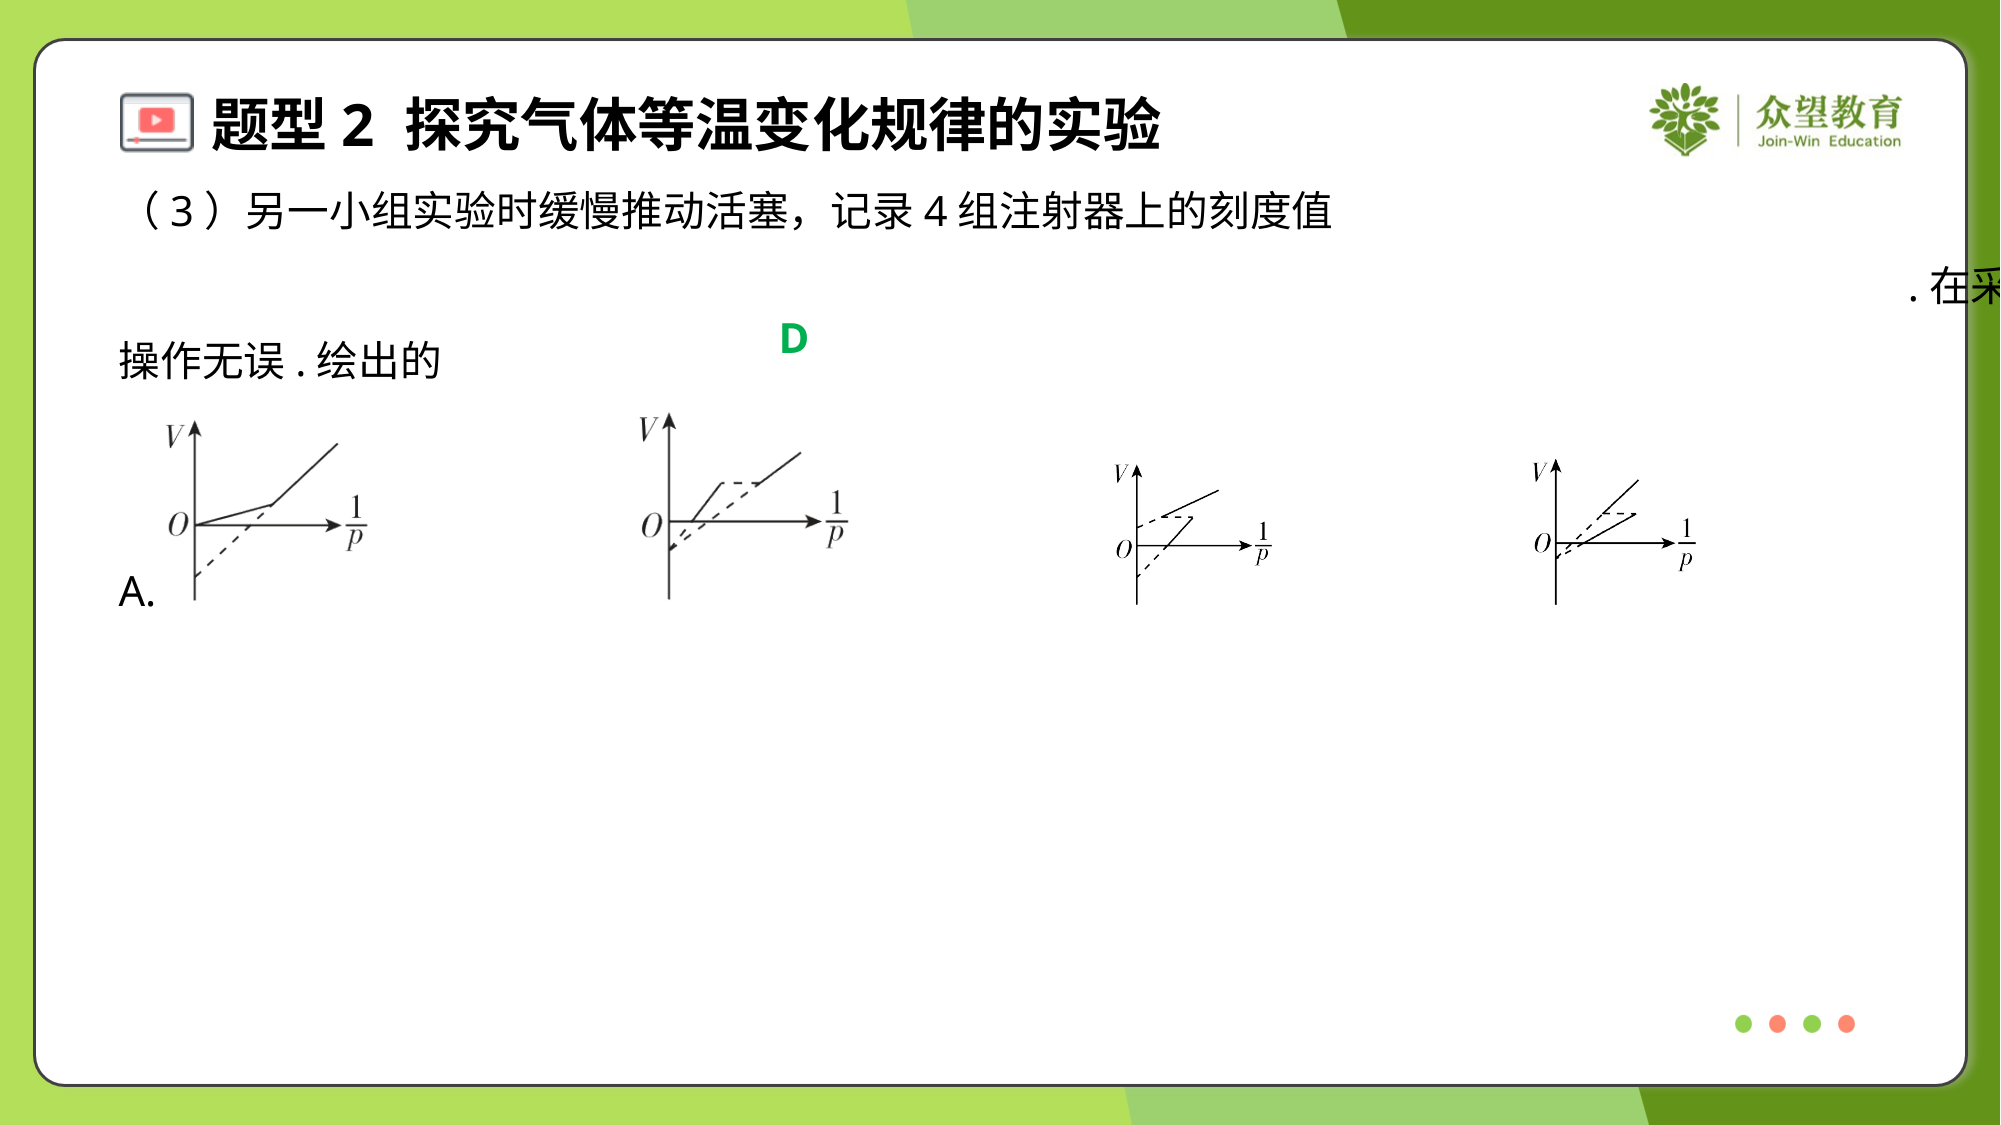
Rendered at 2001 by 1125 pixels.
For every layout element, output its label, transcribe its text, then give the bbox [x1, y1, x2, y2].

text_box D [762, 309, 826, 360]
text_box A. B. C. D. [853, 406, 1882, 605]
picture [0, 0, 2000, 1125]
text_box A. B. C. D. [118, 406, 633, 605]
